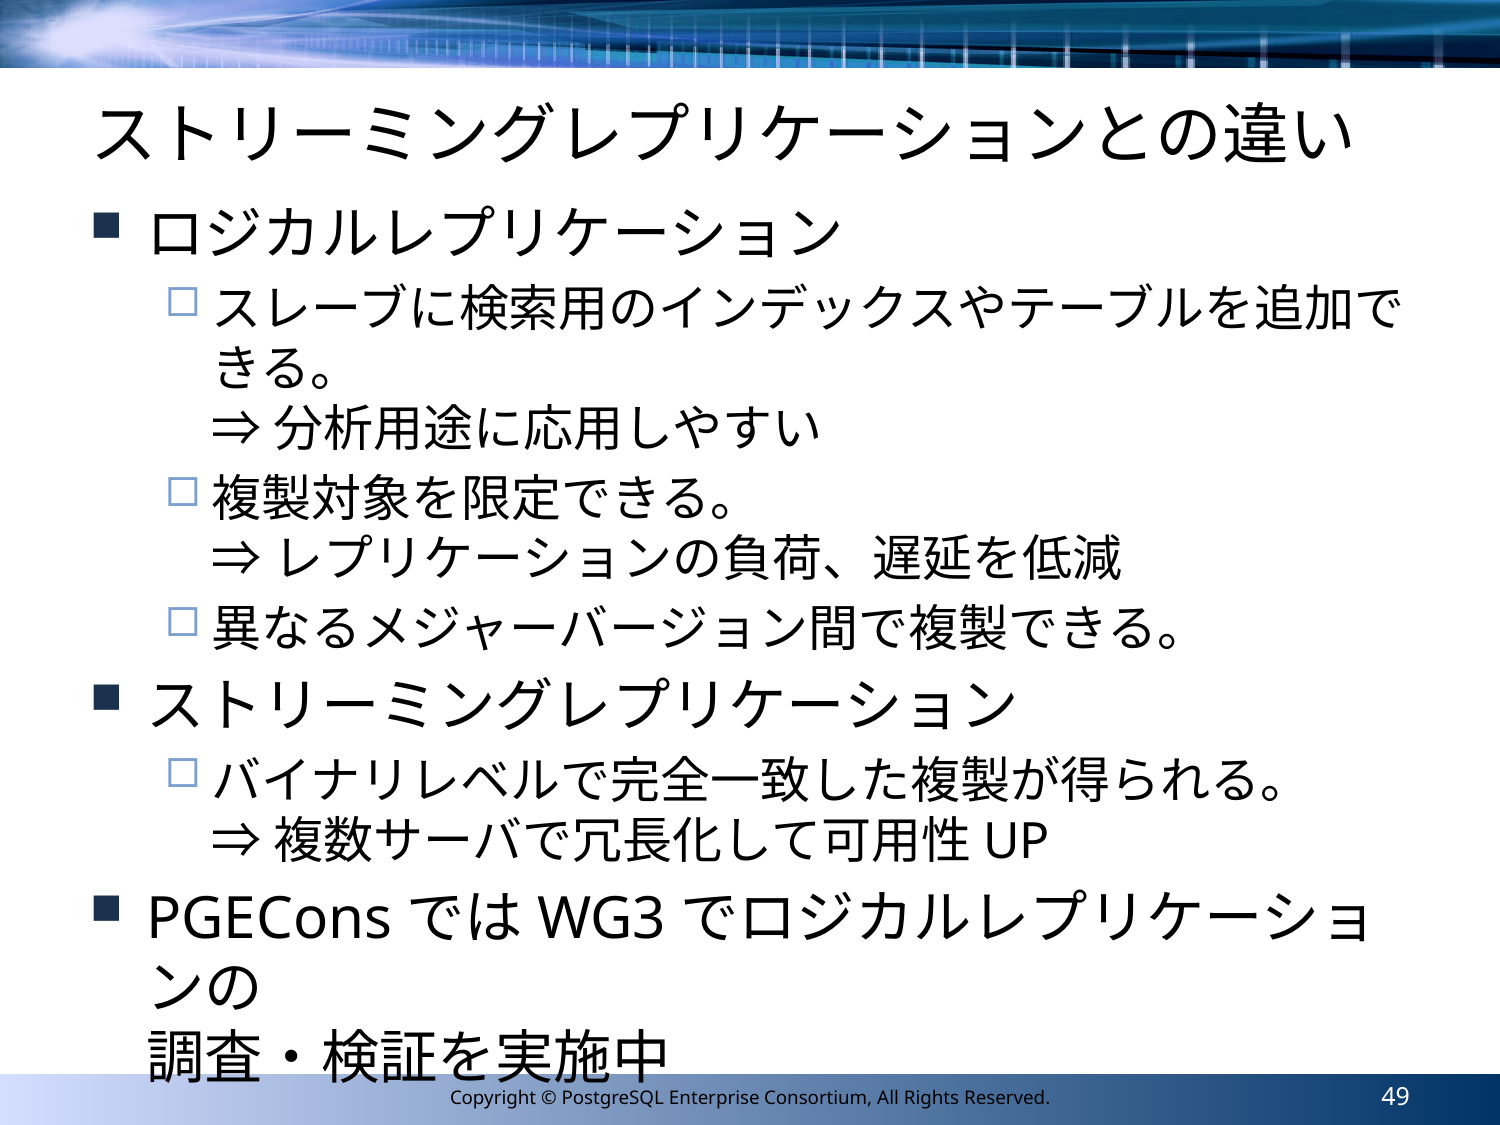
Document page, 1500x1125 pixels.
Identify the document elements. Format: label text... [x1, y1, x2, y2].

slide_number 49 [1074, 1074, 1426, 1123]
picture [0, 0, 1500, 68]
title ストリーミングレプリケーションとの違い [74, 81, 1426, 183]
list ロジカルレプリケーション スレーブに検索用のインデックスやテーブルを追加できる。 ⇒ 分析用途に応用しやすい 複製対象を限定できる。 ⇒ レプリケーションの負荷、遅延を低減 異なるメジャーバージョン間で複製できる。 ストリーミングレプリケーション バイナリレベルで完全一致した複製が得られる。 ⇒ 複数サーバで冗長化して可用性UP PGEConsではWG3でロジカルレプリケーションの 調査・検証を実施中 [74, 188, 1426, 1016]
